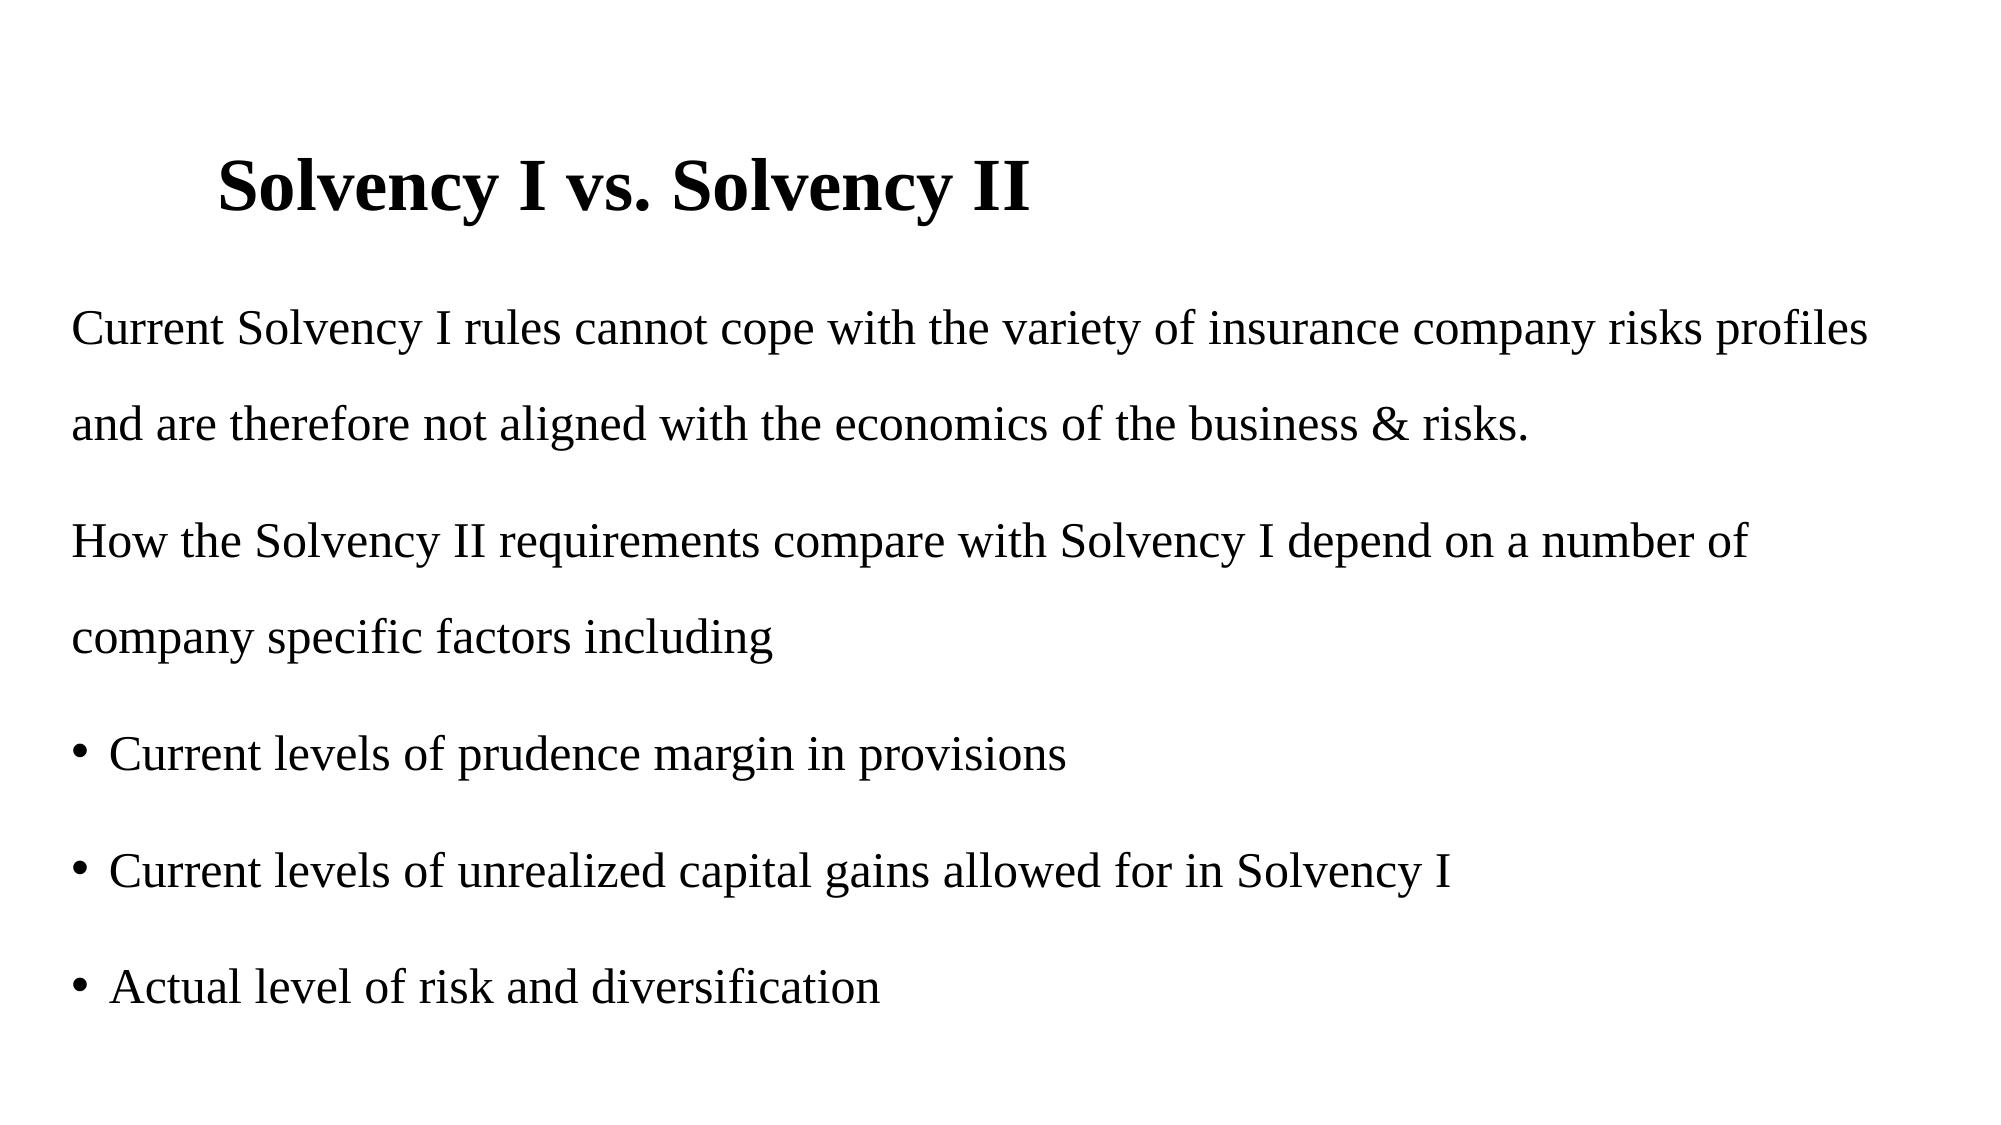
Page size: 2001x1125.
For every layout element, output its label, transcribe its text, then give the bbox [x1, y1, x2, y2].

list Current Solvency I rules cannot cope with the variety of insurance company risks profiles and are therefore not aligned with the economics of the business & risks. How the Solvency II requirements compare with Solvency I depend on a number of company specific factors including Current levels of prudence margin in provisions Current levels of unrealized capital gains allowed for in Solvency I Actual level of risk and diversification [56, 251, 1923, 1052]
title Solvency I vs. Solvency II [202, 79, 1613, 237]
